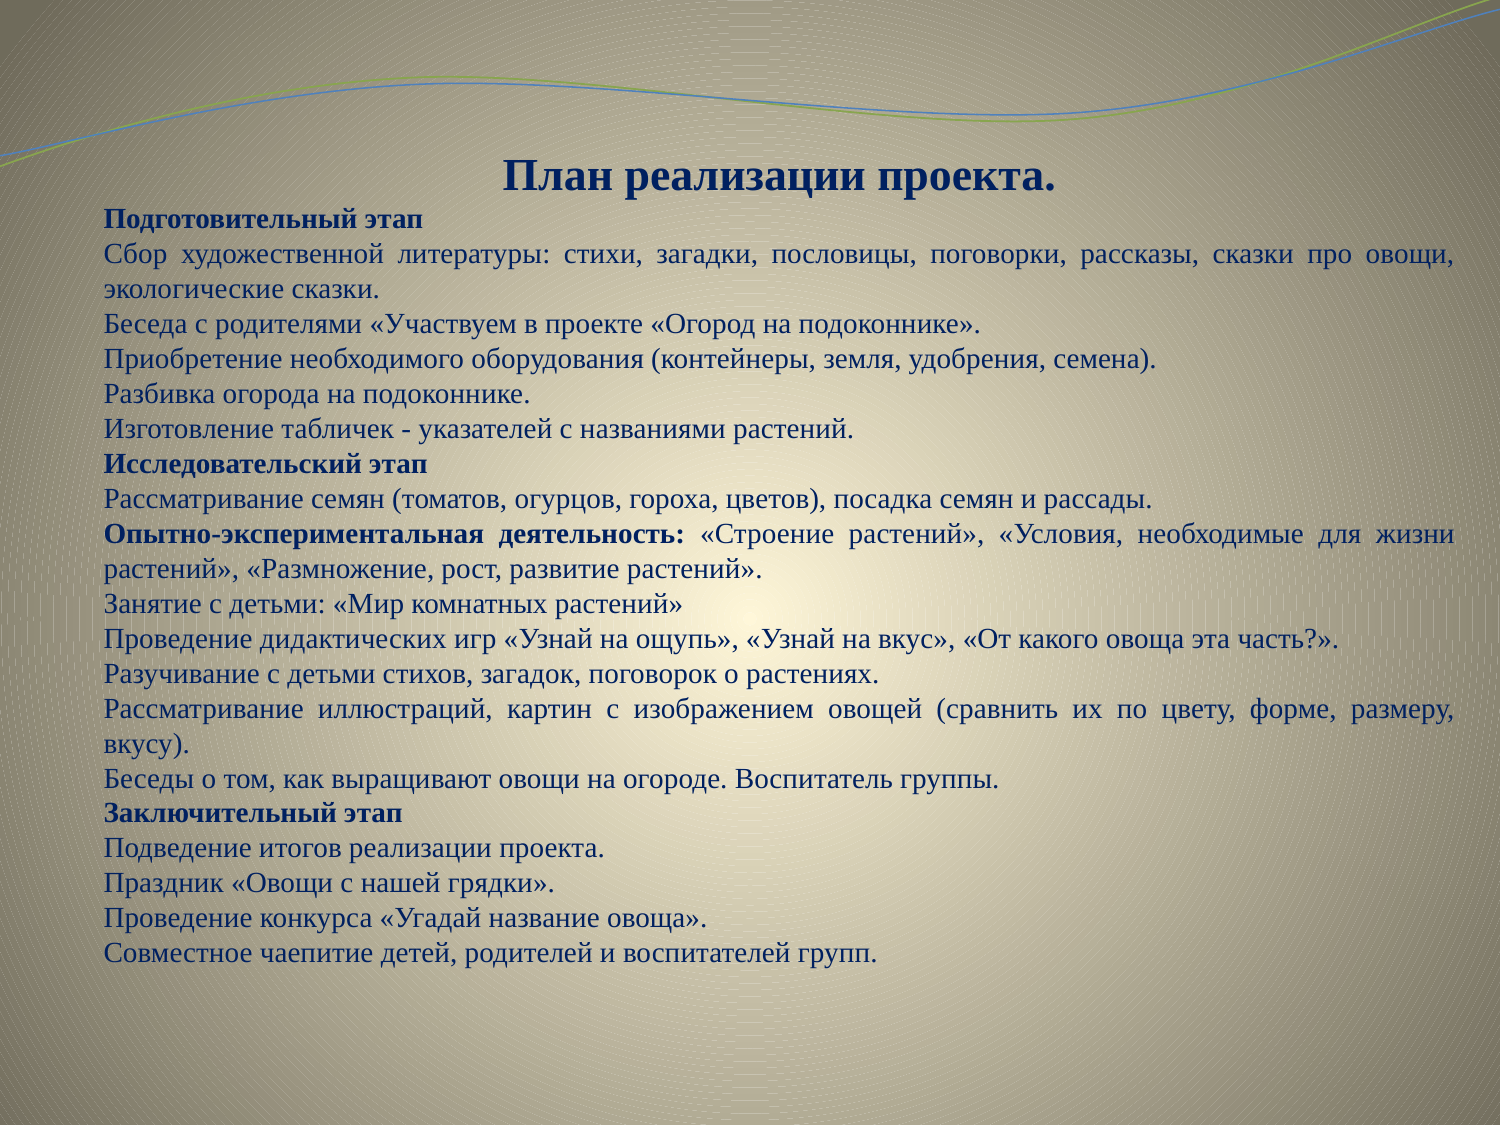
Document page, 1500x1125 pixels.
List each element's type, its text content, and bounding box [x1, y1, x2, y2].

text_box План реализации проекта. Подготовительный этап Сбор художественной литературы: стихи, загадки, пословицы, поговорки, рассказы, сказки про овощи, экологические сказки. Беседа с родителями «Участвуем в проекте «Огород на подоконнике». Приобретение необходимого оборудования (контейнеры, земля, удобрения, семена). Разбивка огорода на подоконнике. Изготовление табличек - указателей с названиями растений. Исследовательский этап Рассматривание семян (томатов, огурцов, гороха, цветов), посадка семян и рассады. Опытно-экспериментальная деятельность: «Строение растений», «Условия, необходимые для жизни растений», «Размножение, рост, развитие растений». Занятие с детьми: «Мир комнатных растений» Проведение дидактических игр «Узнай на ощупь», «Узнай на вкус», «От какого овоща эта часть?». Разучивание с детьми стихов, загадок, поговорок о растениях. Рассматривание иллюстраций, картин с изображением овощей (сравнить их по цвету, форме, размеру, вкусу). Беседы о том, как выращивают овощи на огороде. Воспитатель группы. Заключительный этап Подведение итогов реализации проекта. Праздник «Овощи с нашей грядки». Проведение конкурса «Угадай название овоща». Совместное чаепитие детей, родителей и воспитателей групп. [88, 137, 1471, 977]
